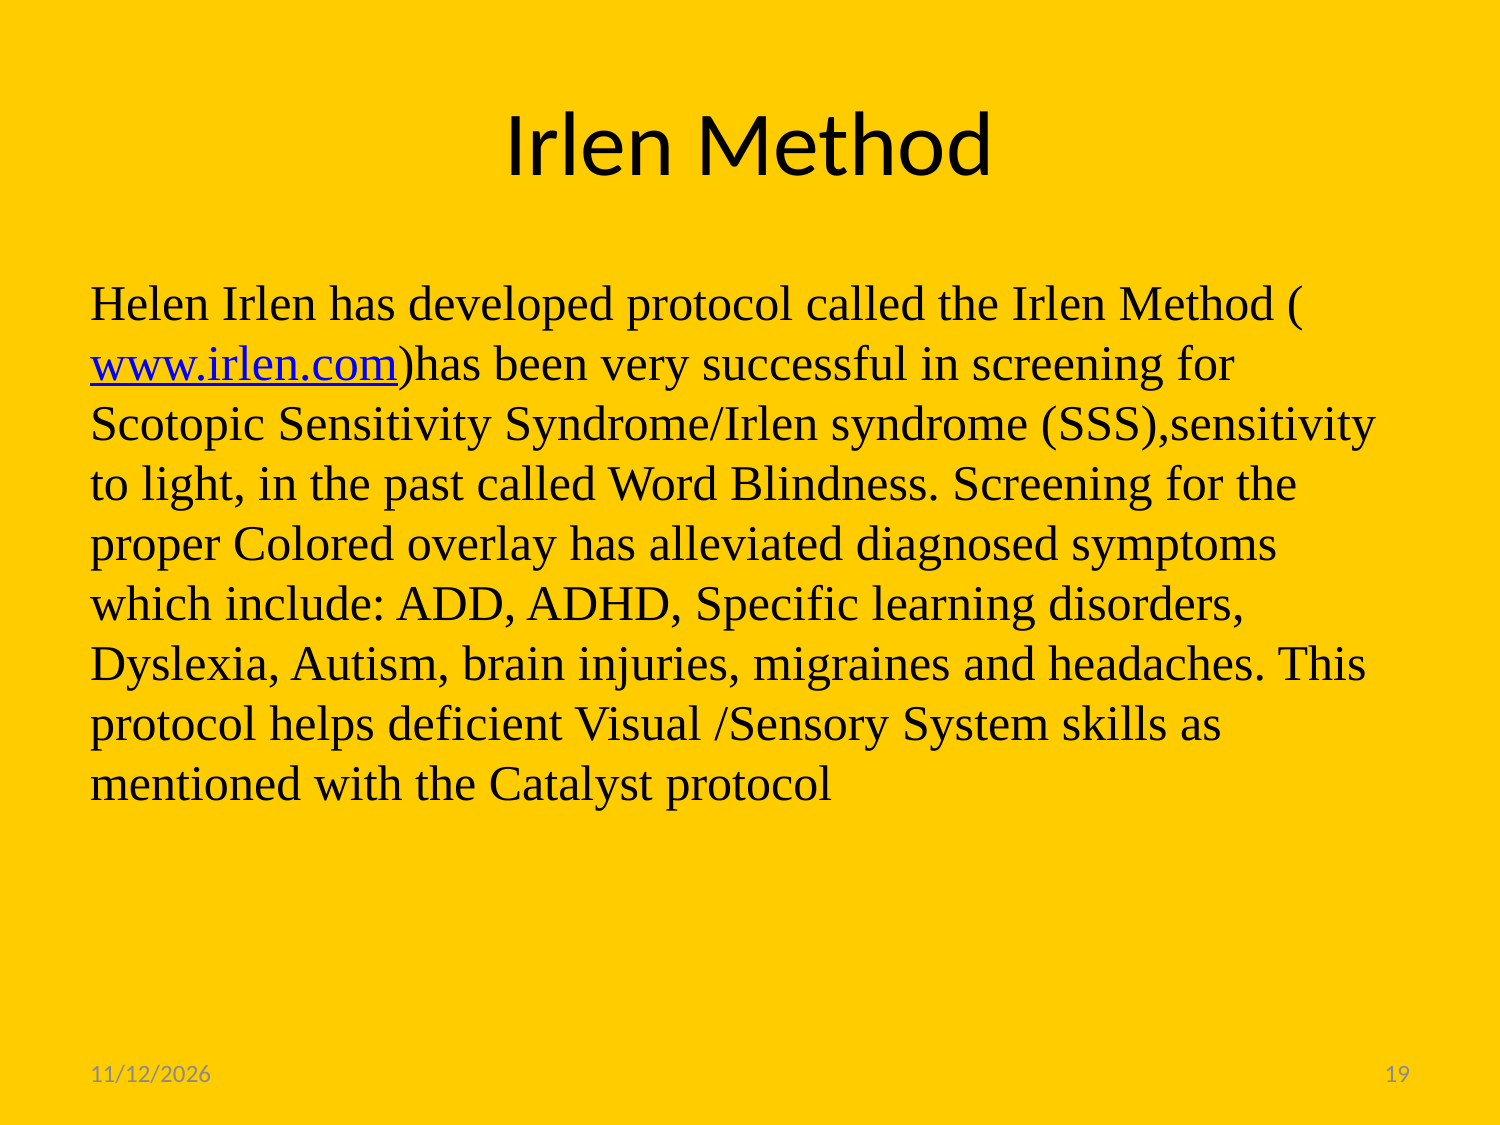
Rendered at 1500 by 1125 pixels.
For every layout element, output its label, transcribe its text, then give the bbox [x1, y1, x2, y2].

title Irlen Method [75, 45, 1425, 233]
slide_number 19 [1074, 1042, 1425, 1103]
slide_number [75, 1042, 425, 1103]
list Helen Irlen has developed protocol called the Irlen Method (www.irlen.com)has been very successful in screening for Scotopic Sensitivity Syndrome/Irlen syndrome (SSS),sensitivity to light, in the past called Word Blindness. Screening for the proper Colored overlay has alleviated diagnosed symptoms which include: ADD, ADHD, Specific learning disorders, Dyslexia, Autism, brain injuries, migraines and headaches. This protocol helps deficient Visual /Sensory System skills as mentioned with the Catalyst protocol [75, 262, 1425, 1005]
